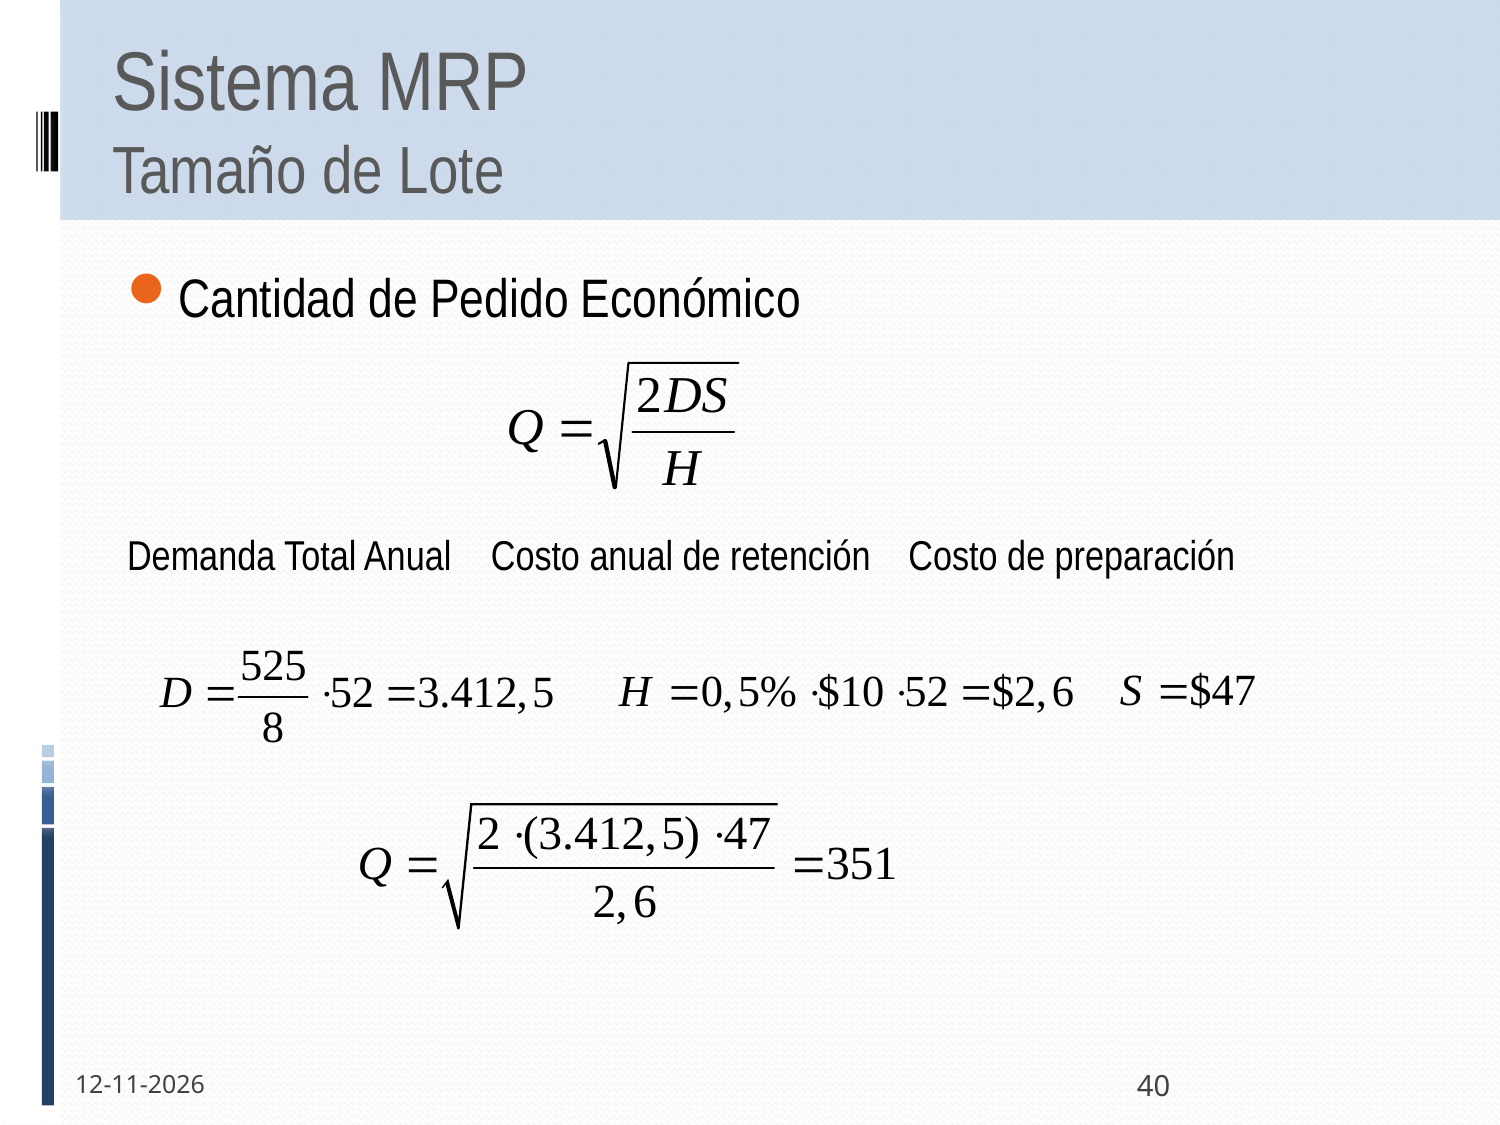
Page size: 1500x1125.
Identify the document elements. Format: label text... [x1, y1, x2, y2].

list Cantidad de Pedido Económico Demanda Total Anual Costo anual de retención Costo de preparación [111, 255, 1436, 1038]
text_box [151, 637, 561, 753]
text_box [1112, 664, 1265, 718]
text_box Diseño Colaborativo [345, 795, 905, 950]
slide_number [75, 1042, 243, 1103]
slide_number 40 [1045, 1046, 1171, 1107]
text_box Diseño Colaborativo [604, 668, 1087, 736]
text_box Diseño Colaborativo [145, 640, 566, 764]
text_box Diseño Colaborativo [493, 352, 757, 512]
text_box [499, 349, 751, 501]
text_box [610, 665, 1083, 726]
text_box Diseño Colaborativo [1106, 667, 1268, 729]
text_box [351, 792, 900, 940]
title Sistema MRP Tamaño de Lote [111, 18, 1436, 207]
